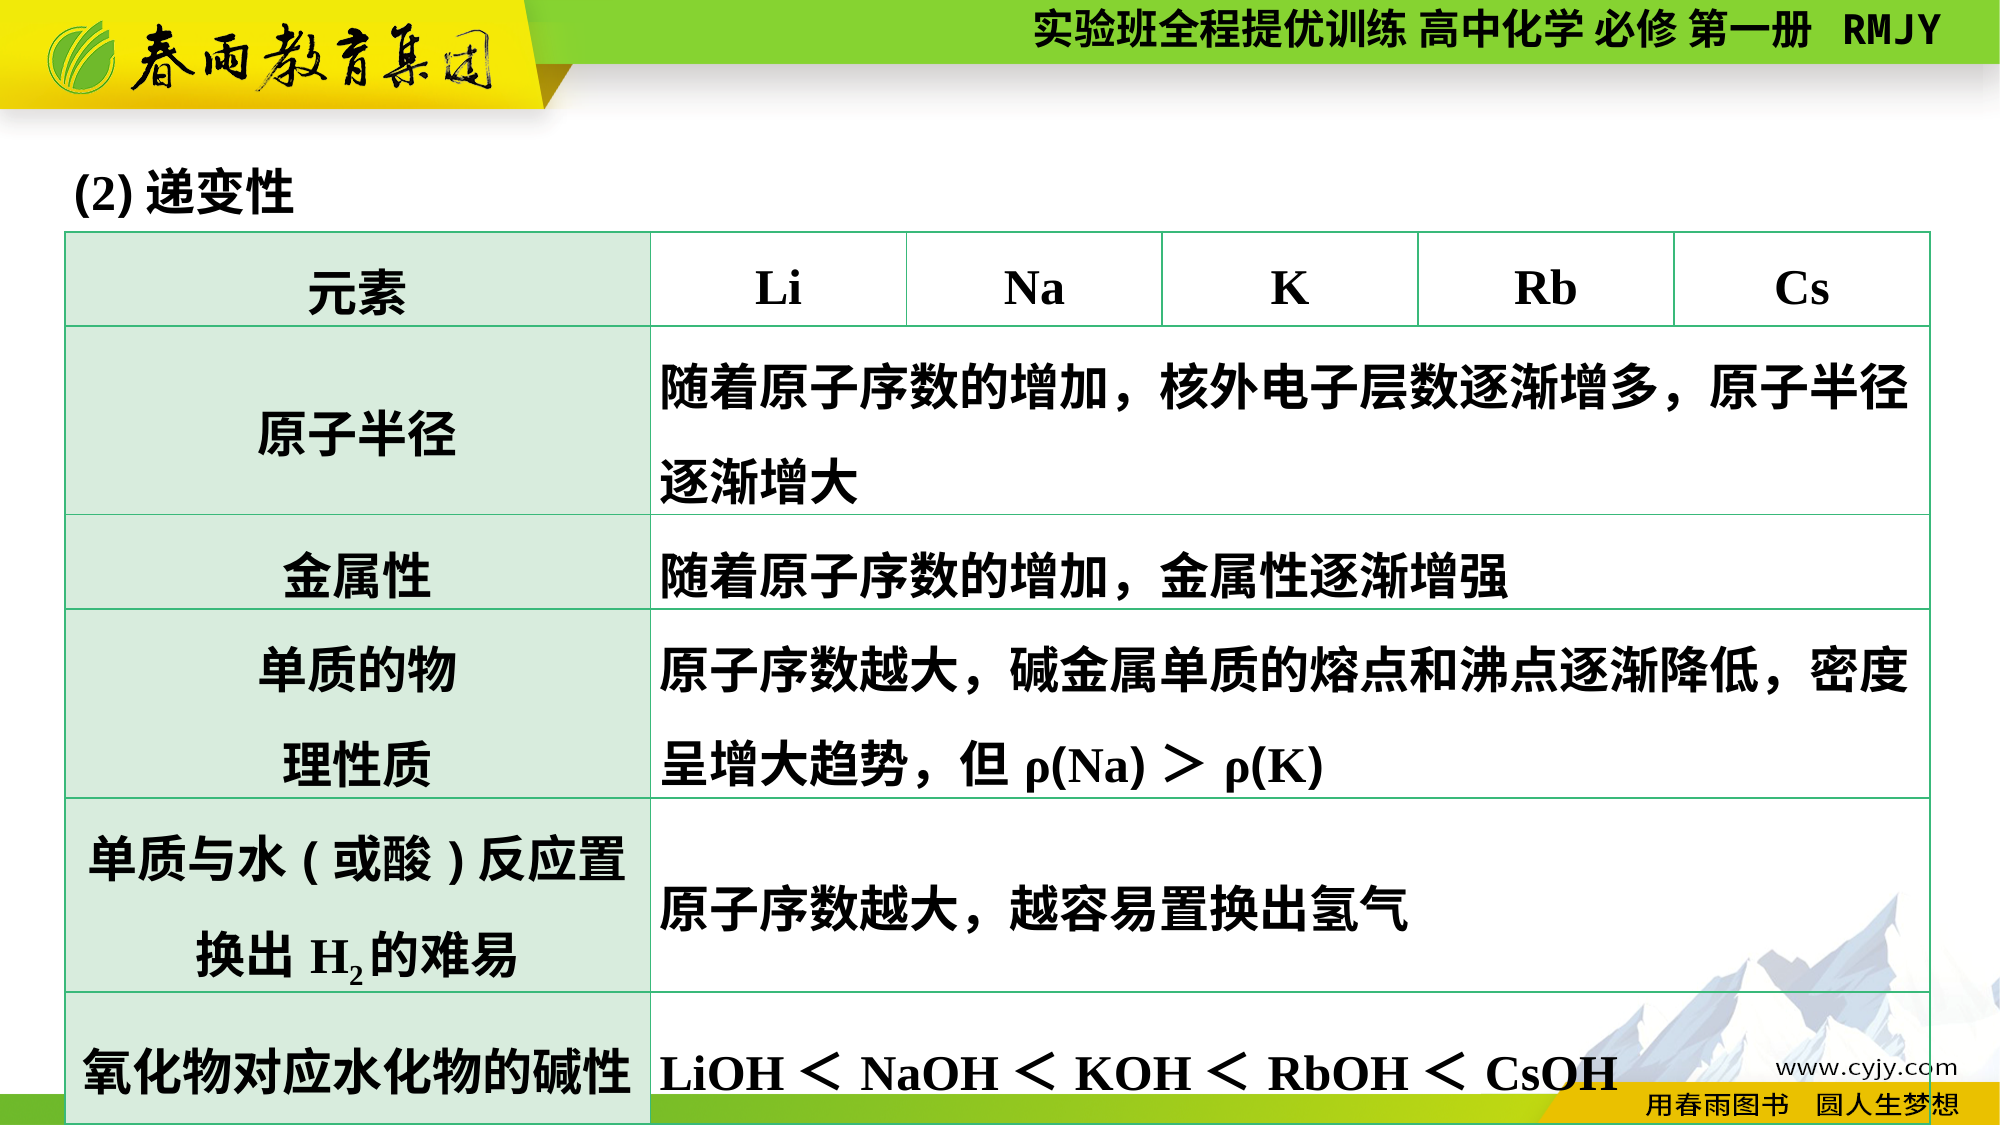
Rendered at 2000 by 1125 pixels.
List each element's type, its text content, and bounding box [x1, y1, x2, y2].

table_cell LiOH＜NaOH＜KOH＜RbOH＜CsOH [651, 993, 1929, 1123]
table_header Cs [1675, 233, 1929, 325]
table_cell 单质的物 理性质 [66, 610, 650, 797]
table_header Rb [1419, 233, 1673, 325]
list (2)递变性 [59, 122, 1944, 217]
table_cell 金属性 [66, 515, 650, 608]
table_header Li [651, 233, 906, 325]
table_header K [1163, 233, 1417, 325]
table_header 元素 [66, 233, 650, 325]
table_header Na [907, 233, 1161, 325]
table_cell 单质与水(或酸)反应置换出H2的难易 [66, 799, 650, 991]
table_cell 随着原子序数的增加，金属性逐渐增强 [651, 515, 1929, 608]
table_cell 原子半径 [66, 327, 650, 514]
table_cell 氧化物对应水化物的碱性 [66, 993, 650, 1123]
table_cell 随着原子序数的增加，核外电子层数逐渐增多，原子半径逐渐增大 [651, 327, 1929, 514]
table_cell 原子序数越大，碱金属单质的熔点和沸点逐渐降低，密度呈增大趋势，但ρ(Na)＞ρ(K) [651, 610, 1929, 797]
table_cell 原子序数越大，越容易置换出氢气 [651, 799, 1929, 991]
picture [0, 0, 2000, 1125]
